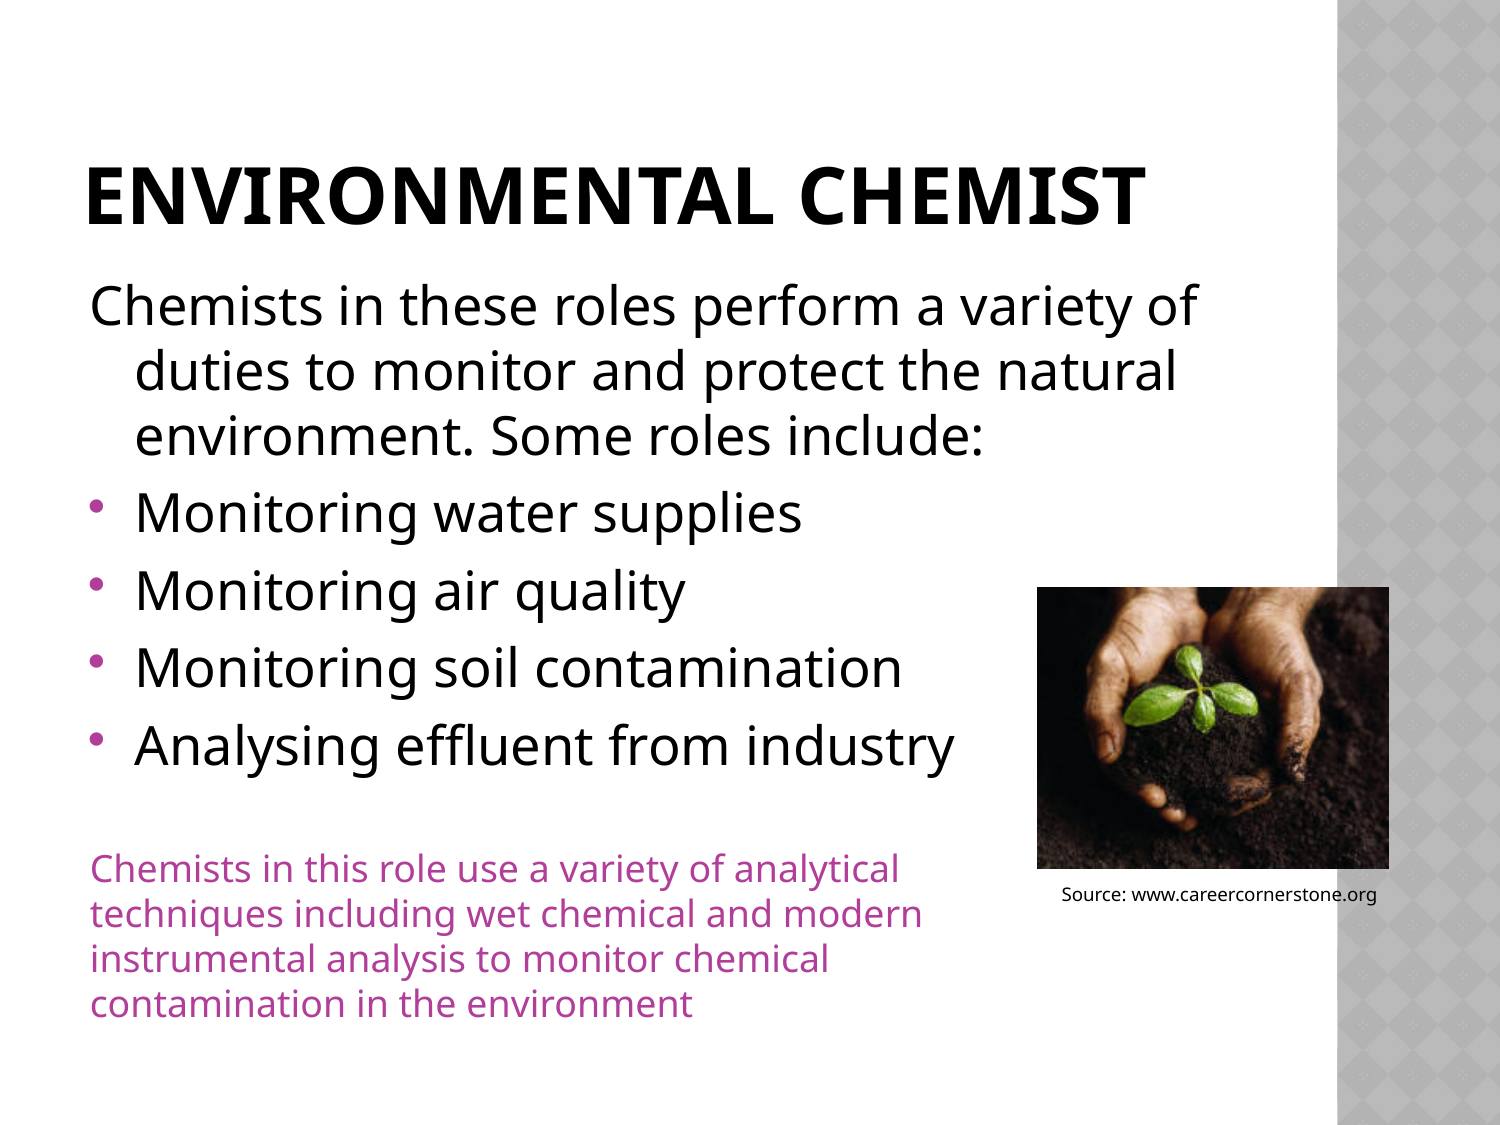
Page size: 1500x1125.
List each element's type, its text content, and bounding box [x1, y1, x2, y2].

text_box Chemists in this role use a variety of analytical techniques including wet chemical and modern instrumental analysis to monitor chemical contamination in the environment [74, 837, 963, 1033]
title Environmental chemist [75, 52, 1263, 240]
list Chemists in these roles perform a variety of duties to monitor and protect the natural environment. Some roles include: Monitoring water supplies Monitoring air quality Monitoring soil contamination Analysing effluent from industry [75, 264, 1263, 800]
text_box Source: www.careercornerstone.org [1046, 877, 1392, 913]
picture [1037, 587, 1390, 870]
